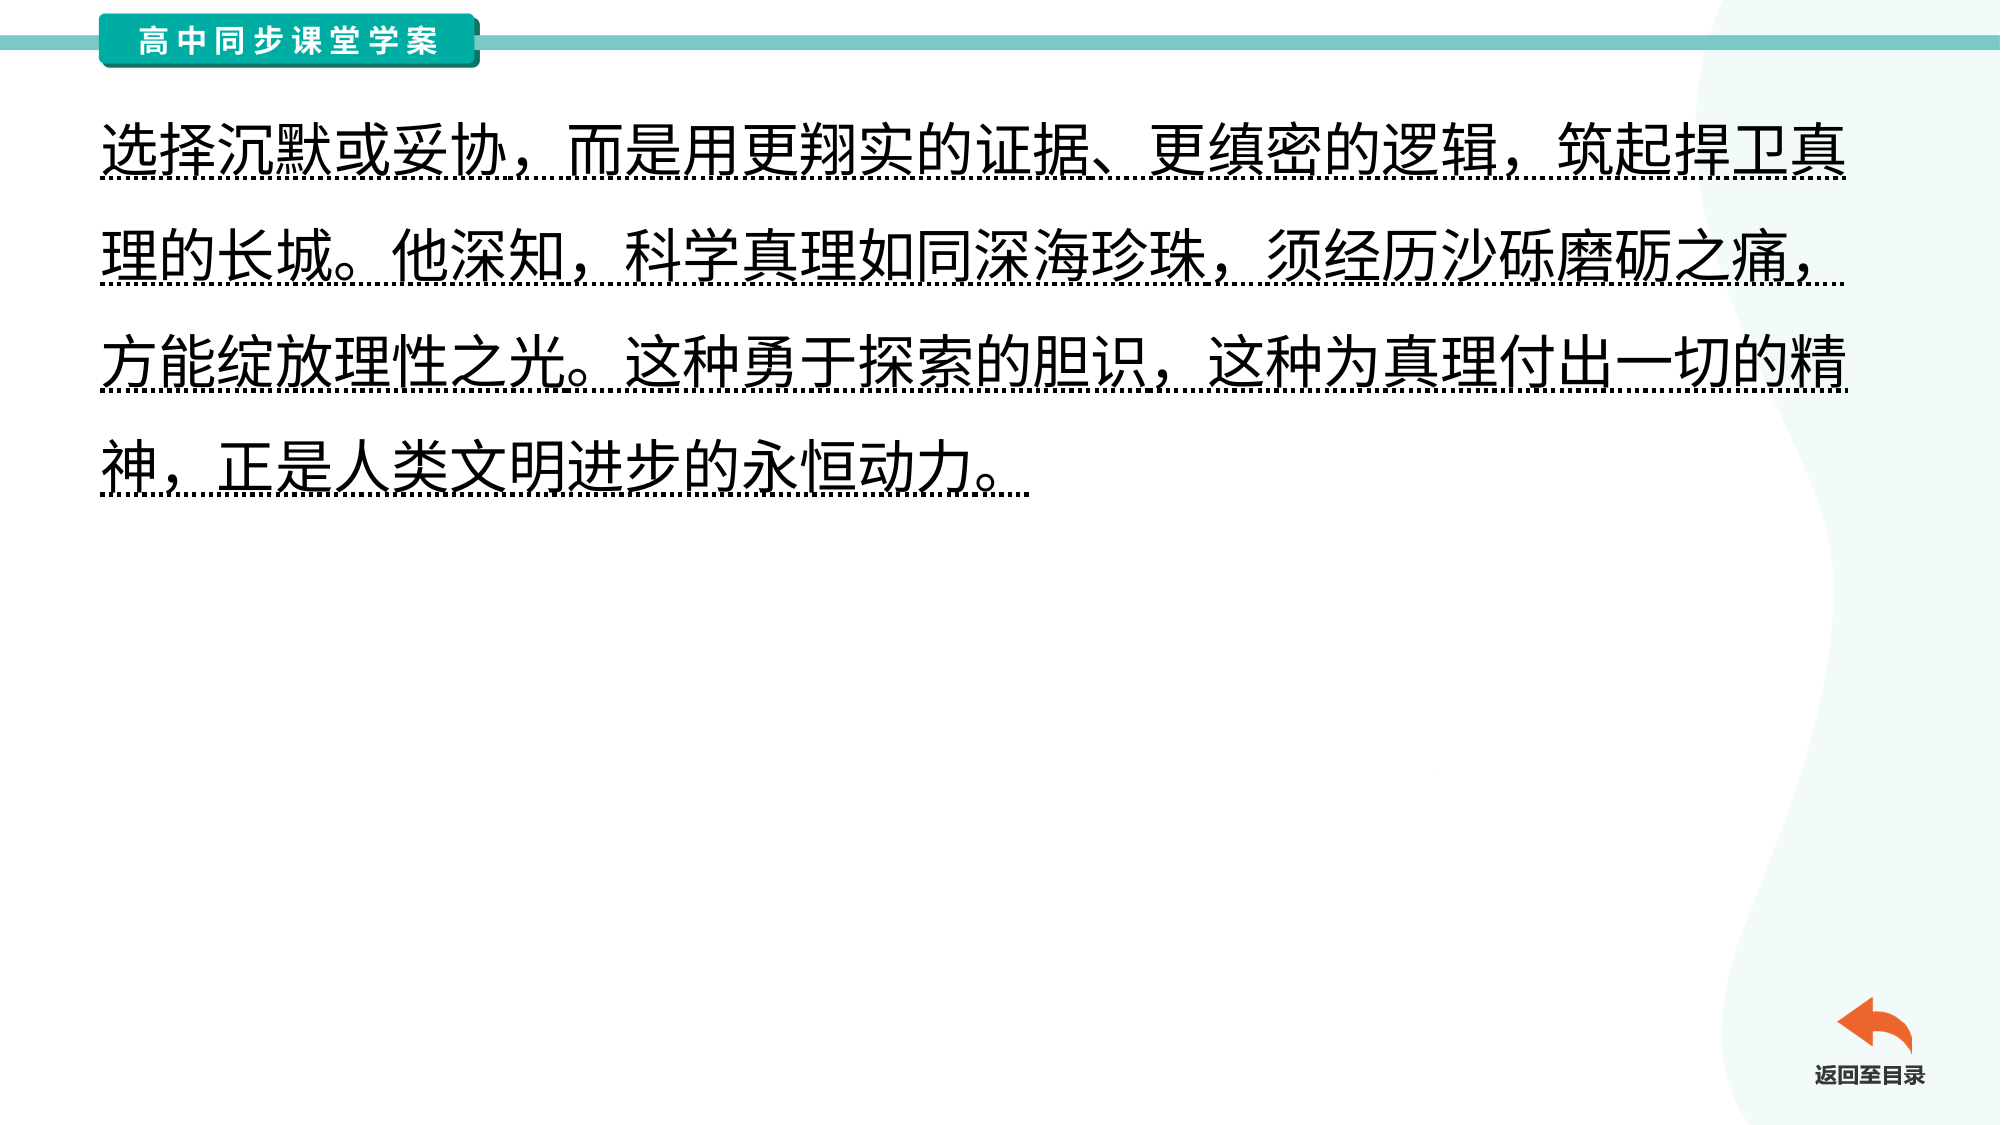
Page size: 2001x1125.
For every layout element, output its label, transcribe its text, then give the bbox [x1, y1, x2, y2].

picture [0, 0, 2000, 1125]
text_box 选择沉默或妥协，而是用更翔实的证据、更缜密的逻辑，筑起捍卫真 理的长城。他深知，科学真理如同深海珍珠，须经历沙砾磨砺之痛， 方能绽放理性之光。这种勇于探索的胆识，这种为真理付出一切的精 神，正是人类文明进步的永恒动力。#1.3.1 [100, 76, 1899, 487]
